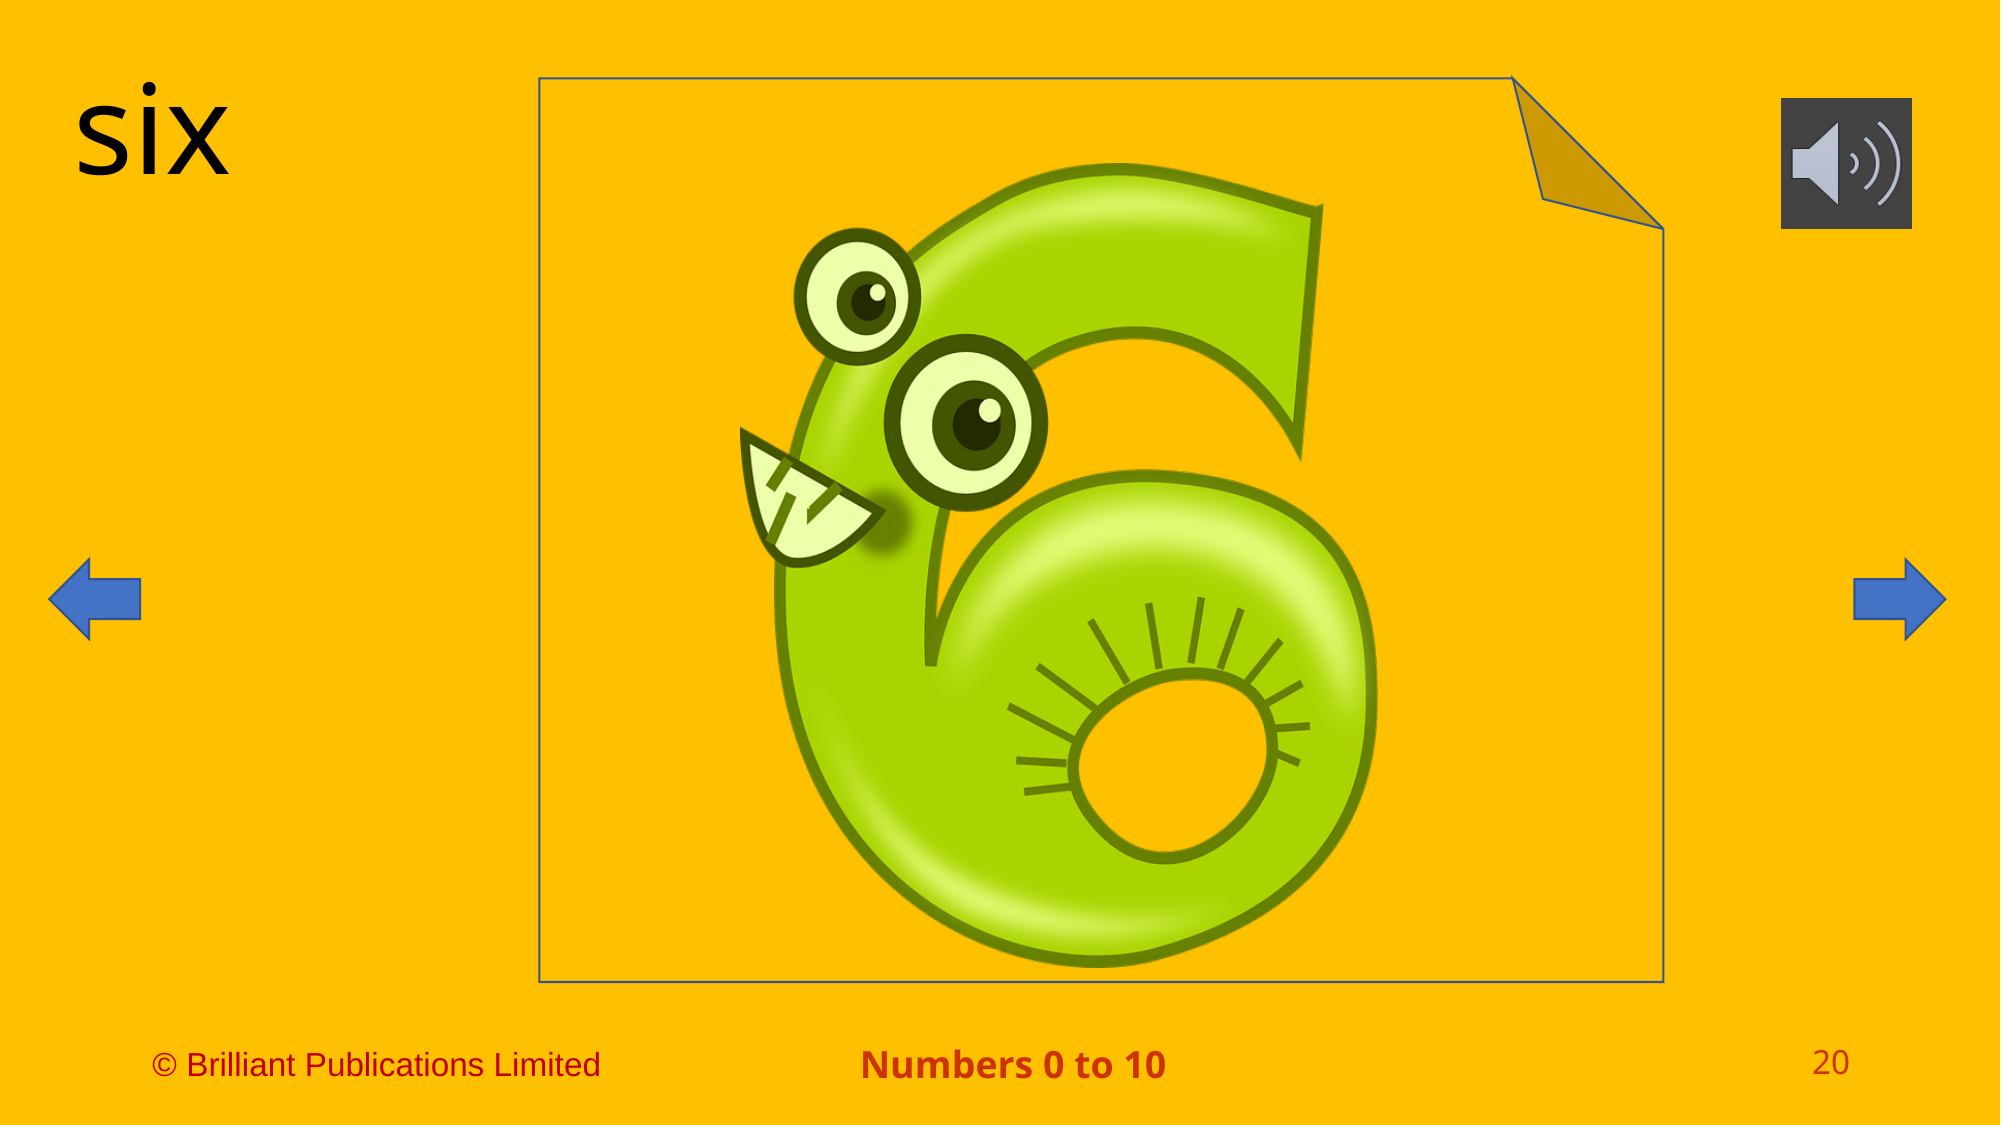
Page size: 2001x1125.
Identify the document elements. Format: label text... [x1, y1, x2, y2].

text_box [538, 75, 1665, 984]
slide_number 20 [1415, 1033, 1866, 1094]
picture [740, 163, 1385, 968]
slide_number Numbers 0 to 10 [788, 1033, 1239, 1094]
title six [59, 59, 734, 277]
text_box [1779, 96, 1914, 231]
footer © Brilliant Publications Limited [137, 1033, 788, 1094]
